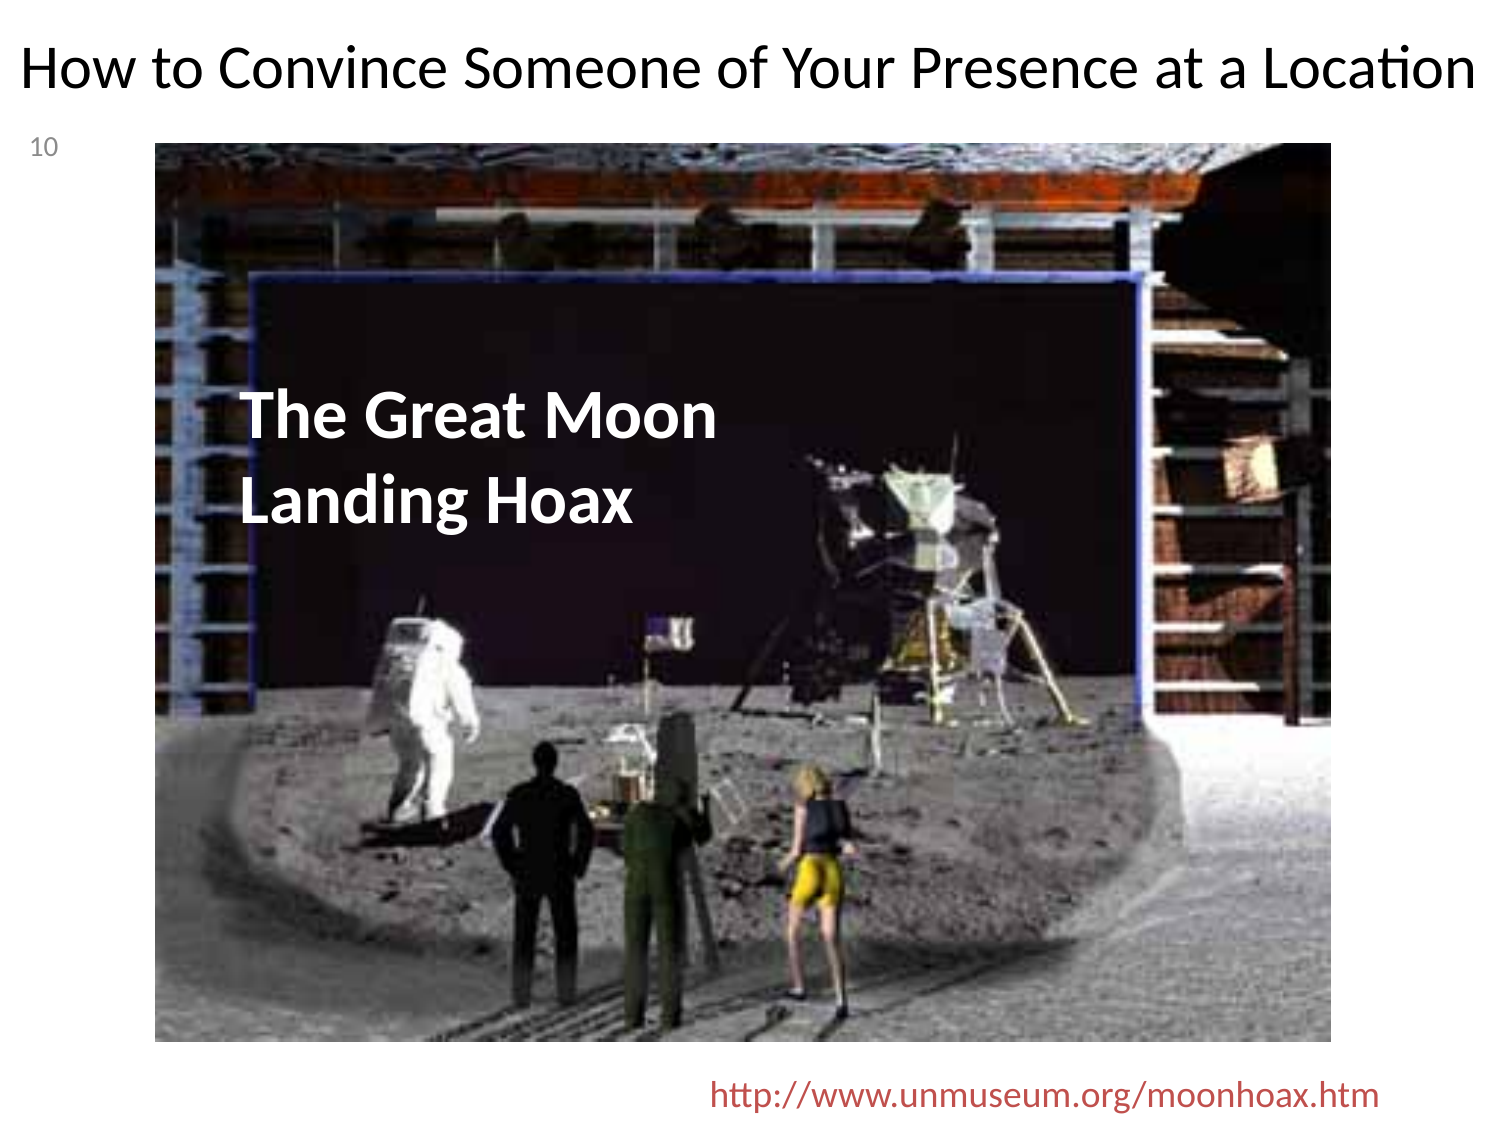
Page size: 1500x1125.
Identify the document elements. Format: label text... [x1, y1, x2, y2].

title How to Convince Someone of Your Presence at a Location [5, 19, 1500, 117]
text_box http://www.unmuseum.org/moonhoax.htm [694, 1062, 1396, 1123]
picture [154, 142, 1331, 1043]
